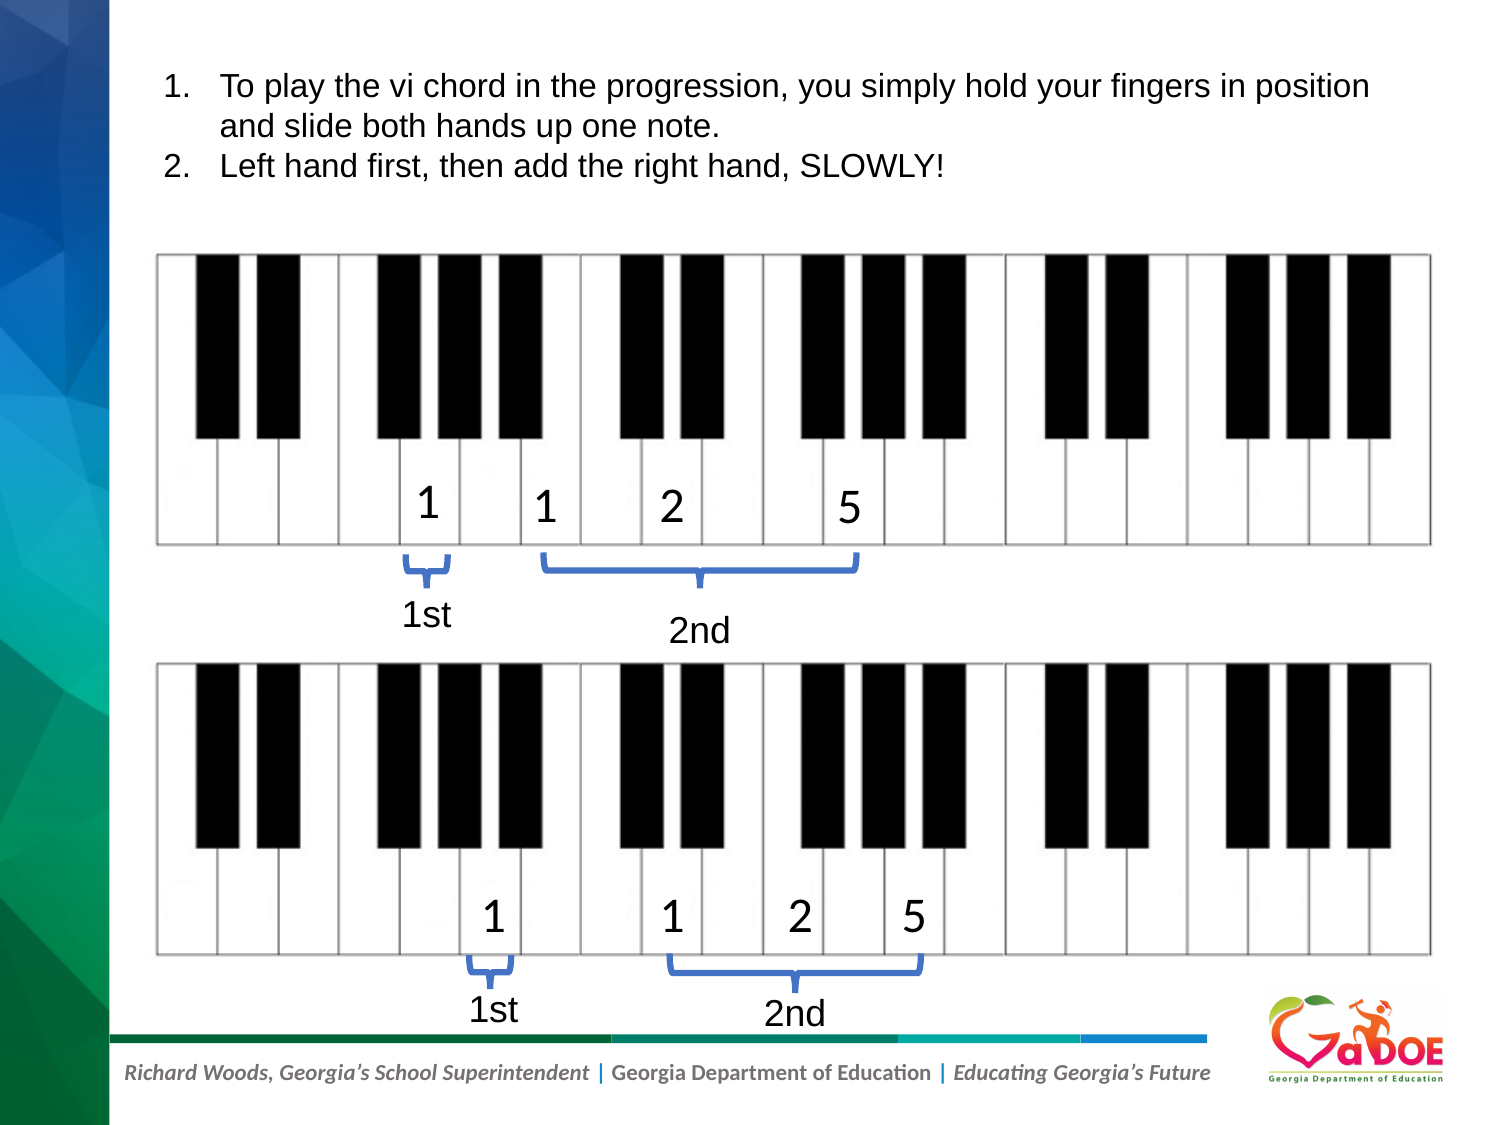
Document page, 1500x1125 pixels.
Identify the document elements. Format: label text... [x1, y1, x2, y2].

picture [0, 0, 110, 1125]
text_box [405, 558, 449, 589]
text_box [469, 968, 511, 990]
text_box 2nd [653, 599, 746, 659]
text_box 2nd [749, 981, 842, 1041]
text_box 1st [386, 582, 467, 643]
picture [148, 659, 1441, 968]
text_box [543, 558, 857, 589]
text_box To play the vi chord in the progression, you simply hold your fingers in position and slide both hands up one note. Left hand first, then add the right hand, SLOWLY! [148, 56, 1443, 191]
text_box 1st [453, 978, 534, 1038]
text_box [670, 968, 921, 981]
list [148, 250, 1441, 558]
picture [1263, 987, 1447, 1089]
